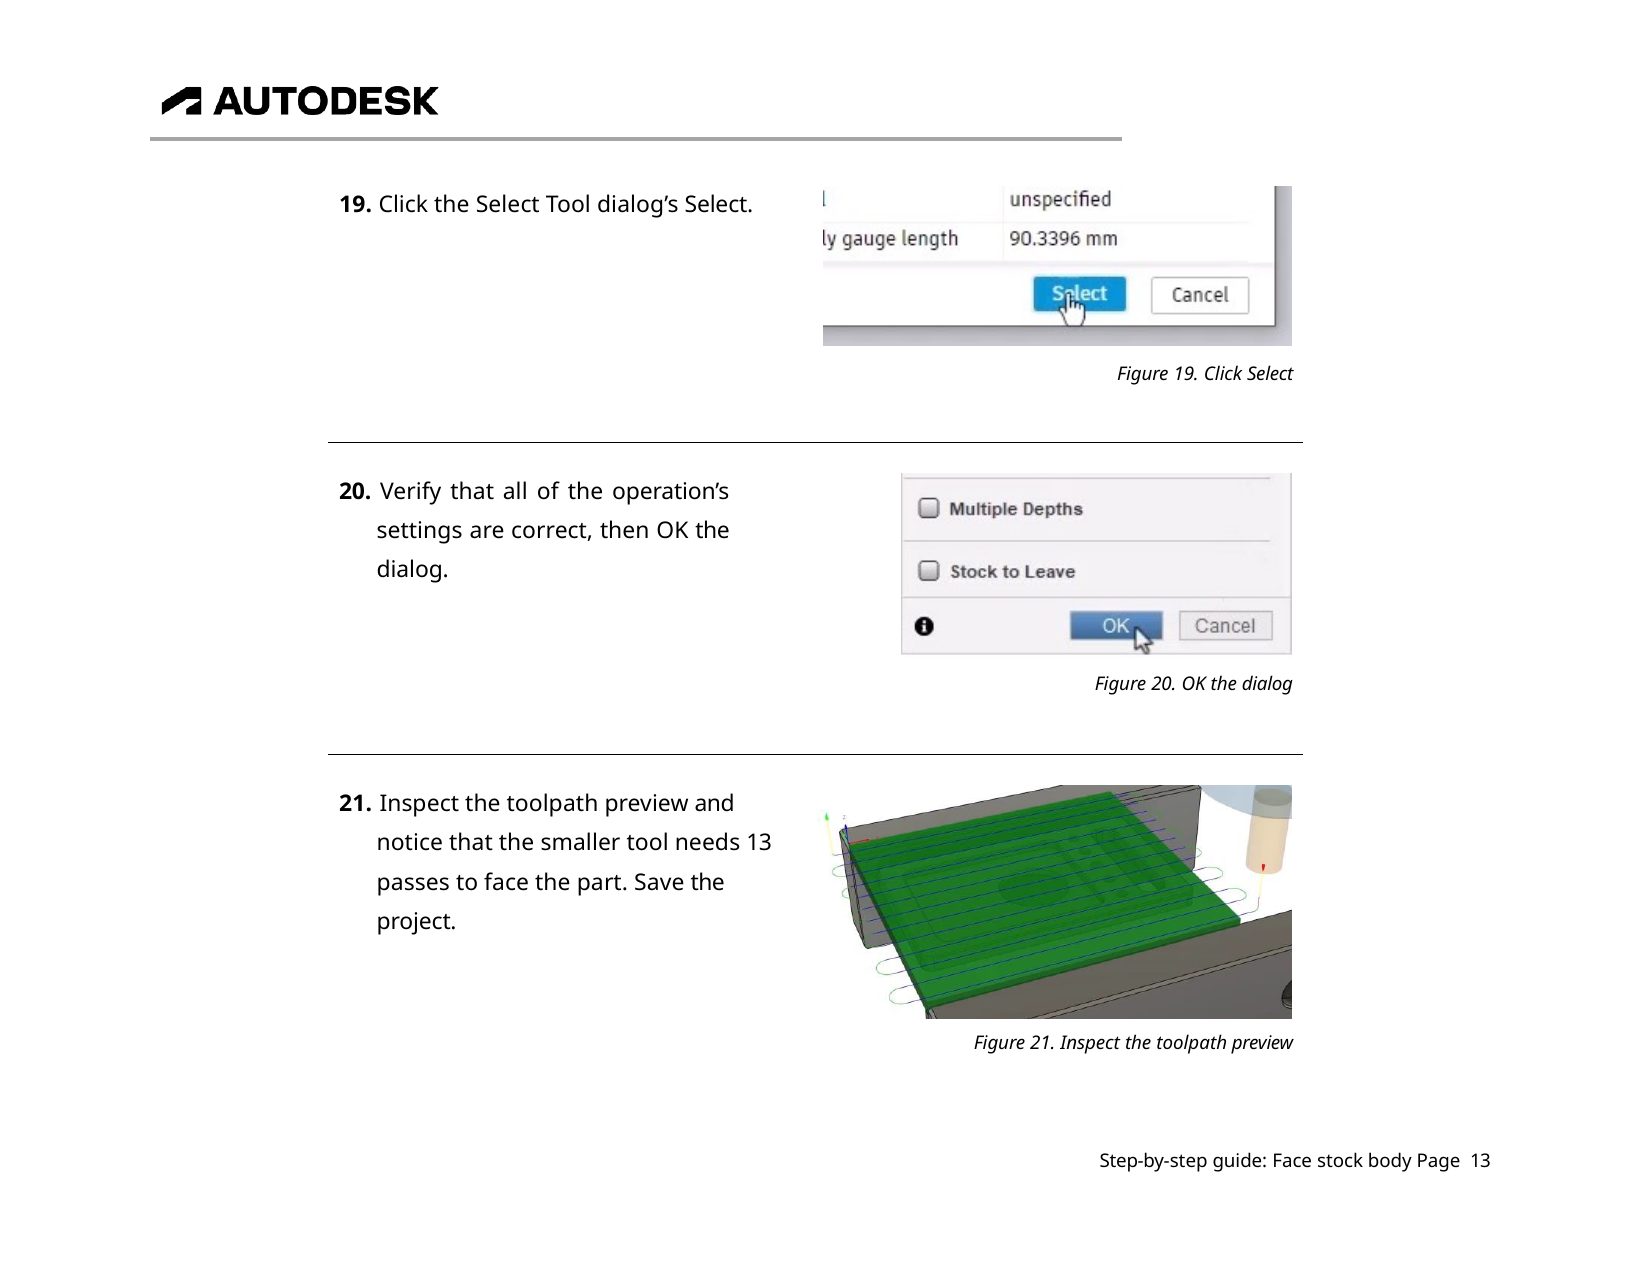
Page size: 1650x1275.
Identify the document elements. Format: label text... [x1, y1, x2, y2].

picture [161, 86, 439, 115]
picture [817, 784, 1293, 1019]
table_cell Figure 21. Inspect the toolpath preview [795, 755, 1303, 1065]
table_header Figure 19. Click Select [795, 187, 1303, 442]
slide_number Step-by-step guide: Face stock body Page 10 [1097, 1145, 1509, 1275]
table_cell Figure 20. OK the dialog [795, 443, 1303, 754]
table_cell 21. Inspect the toolpath preview and notice that the smaller tool needs 13 passes to face the part. Save the project. [328, 755, 795, 1065]
picture [900, 473, 1292, 658]
picture [822, 186, 1292, 347]
table_cell 20. Verify that all of the operation’s settings are correct, then OK the dialog. [328, 443, 795, 754]
table_header 19. Click the Select Tool dialog’s Select. [328, 187, 795, 442]
